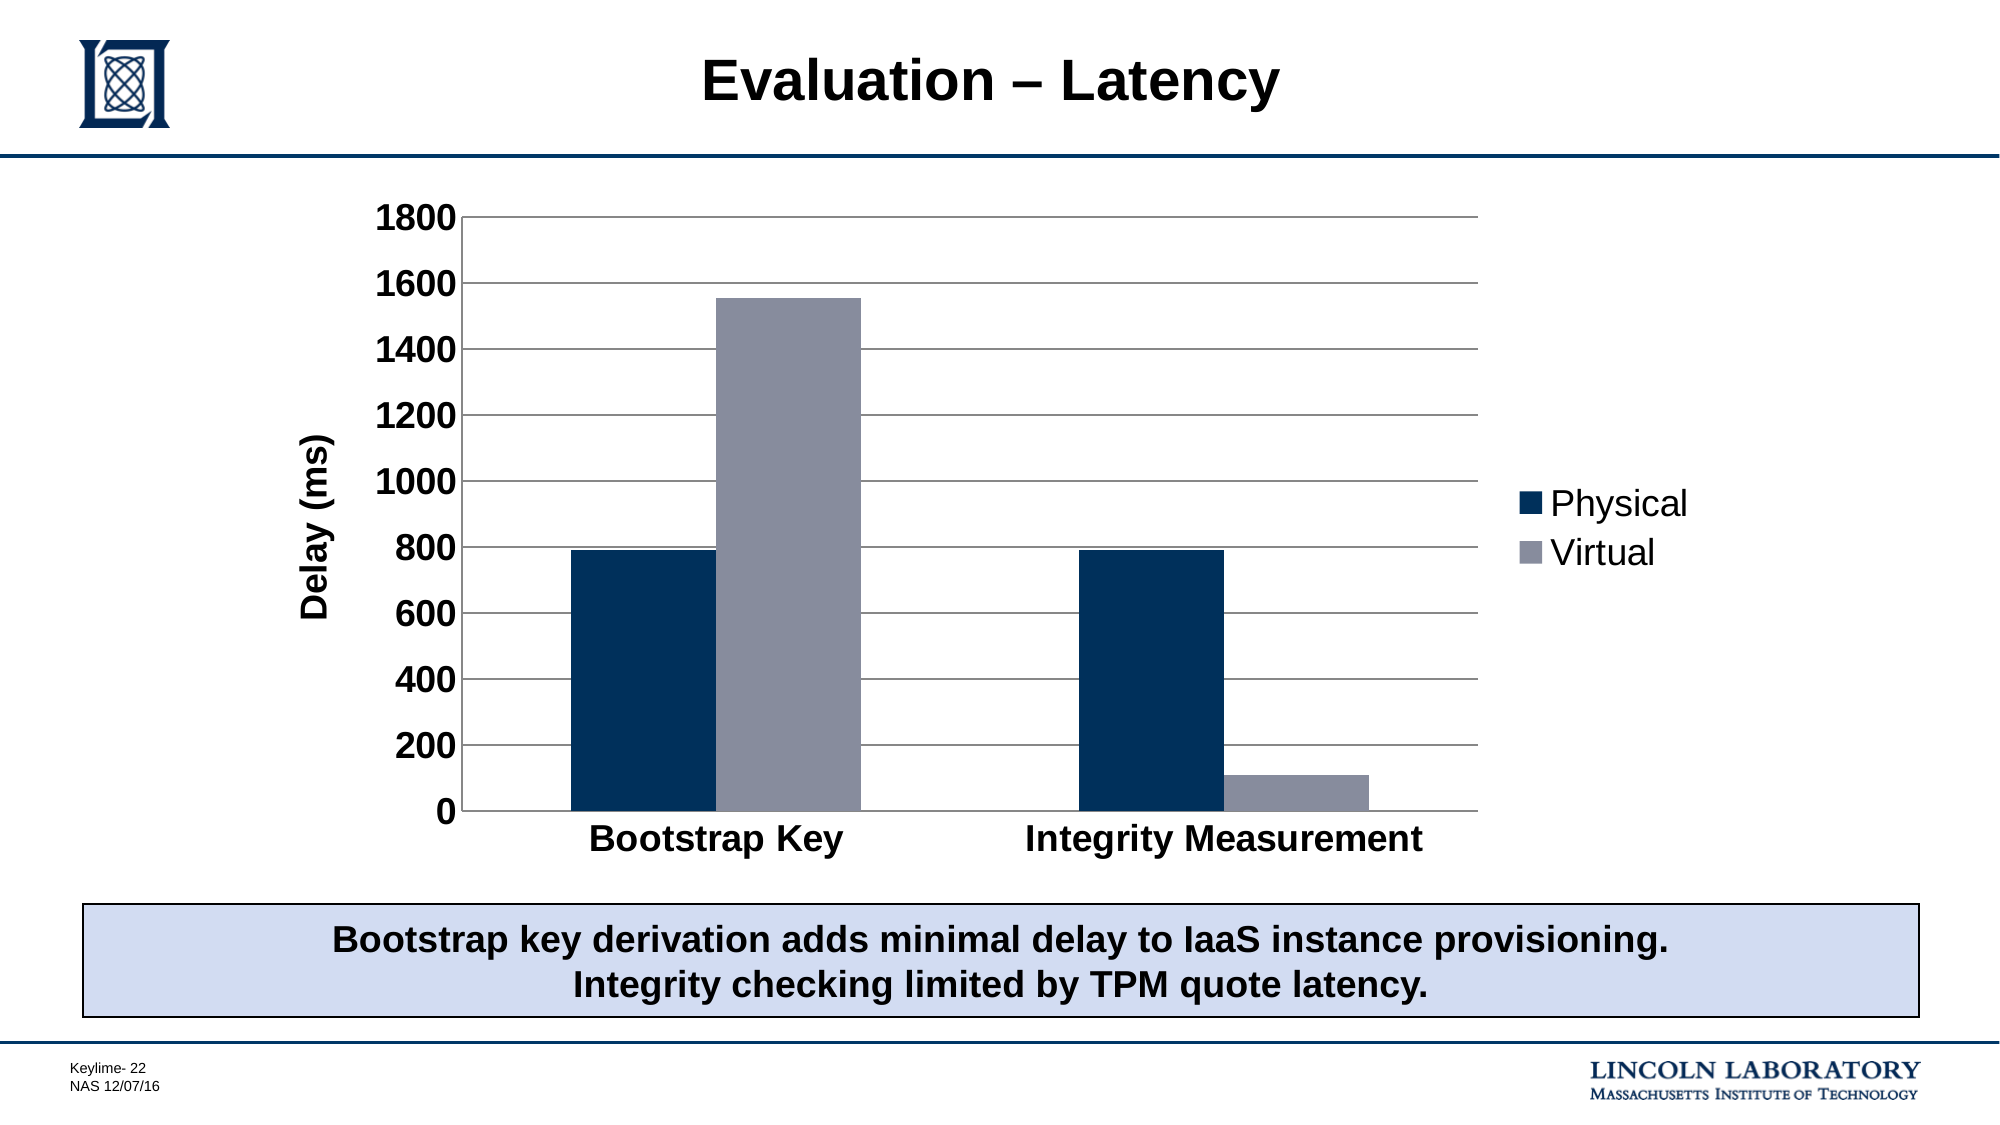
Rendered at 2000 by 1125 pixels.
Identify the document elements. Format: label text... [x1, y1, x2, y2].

text_box Bootstrap key derivation adds minimal delay to IaaS instance provisioning. Integrity checking limited by TPM quote latency. [83, 903, 1920, 1017]
title Evaluation – Latency [205, 16, 1794, 151]
picture [1588, 1061, 1921, 1100]
chart [254, 182, 1713, 873]
picture [79, 40, 170, 128]
